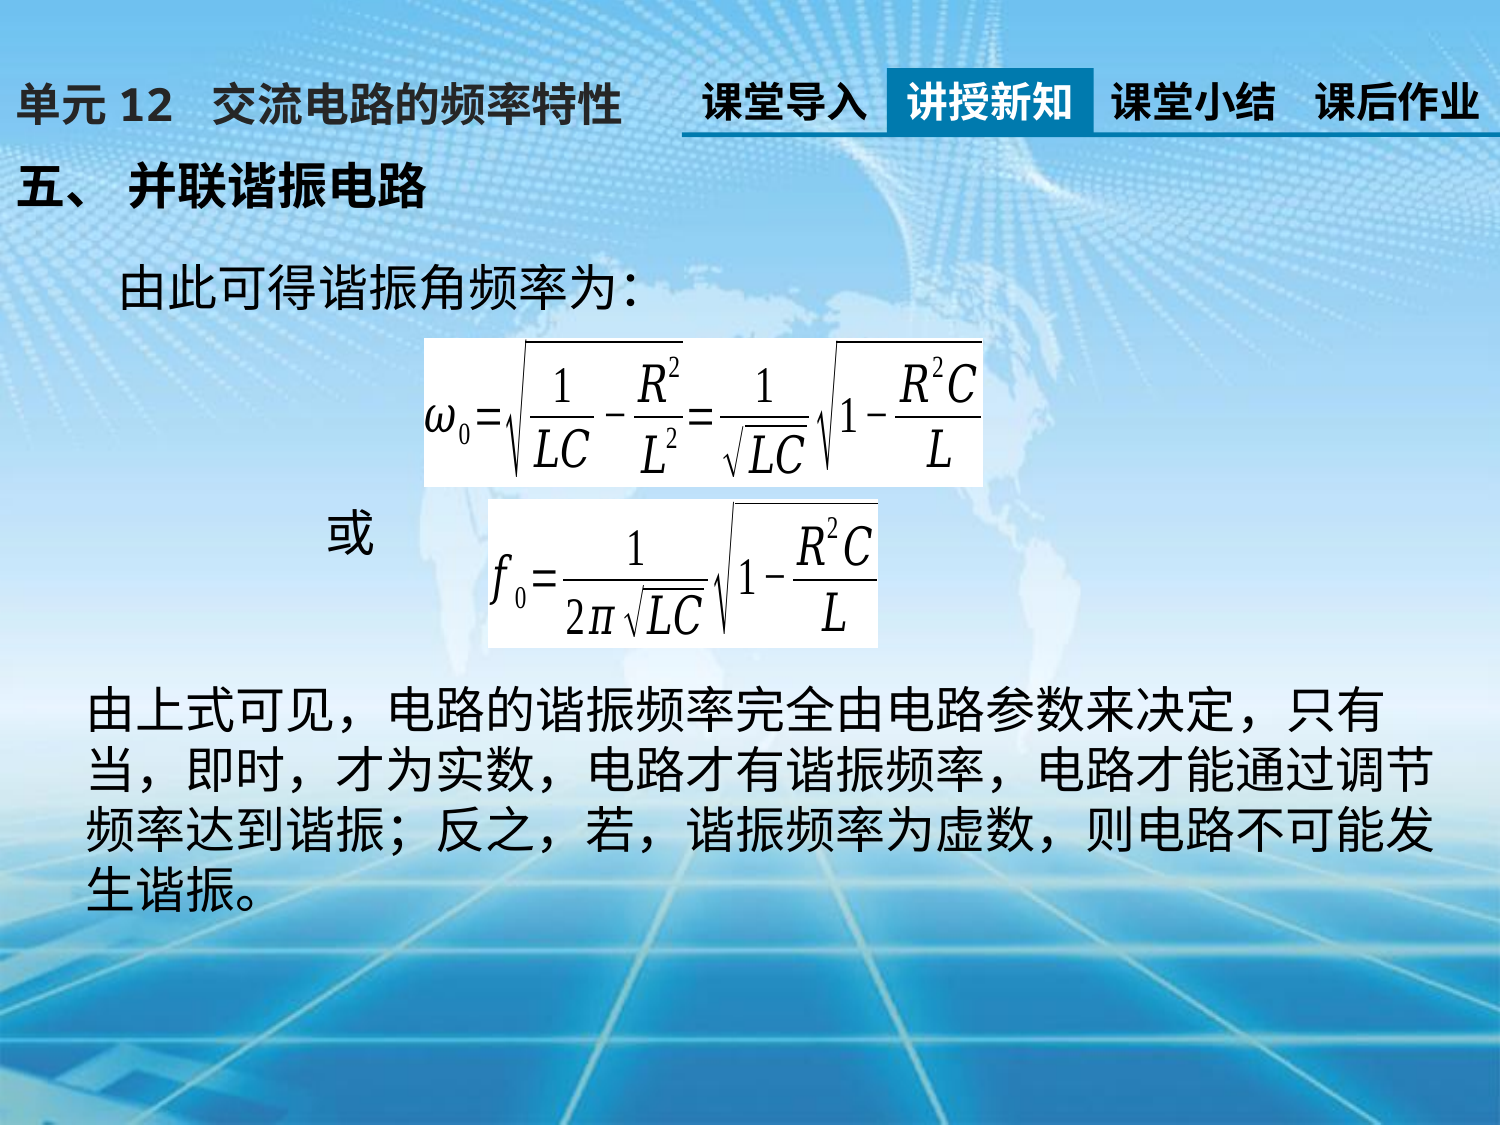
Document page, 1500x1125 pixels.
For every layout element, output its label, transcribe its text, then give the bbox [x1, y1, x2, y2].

text_box 由此可得谐振角频率为： [103, 249, 853, 324]
text_box 或 [310, 494, 443, 570]
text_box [1, 67, 1500, 139]
picture [0, 0, 1500, 1125]
text_box 五、 并联谐振电路 [1, 147, 797, 237]
